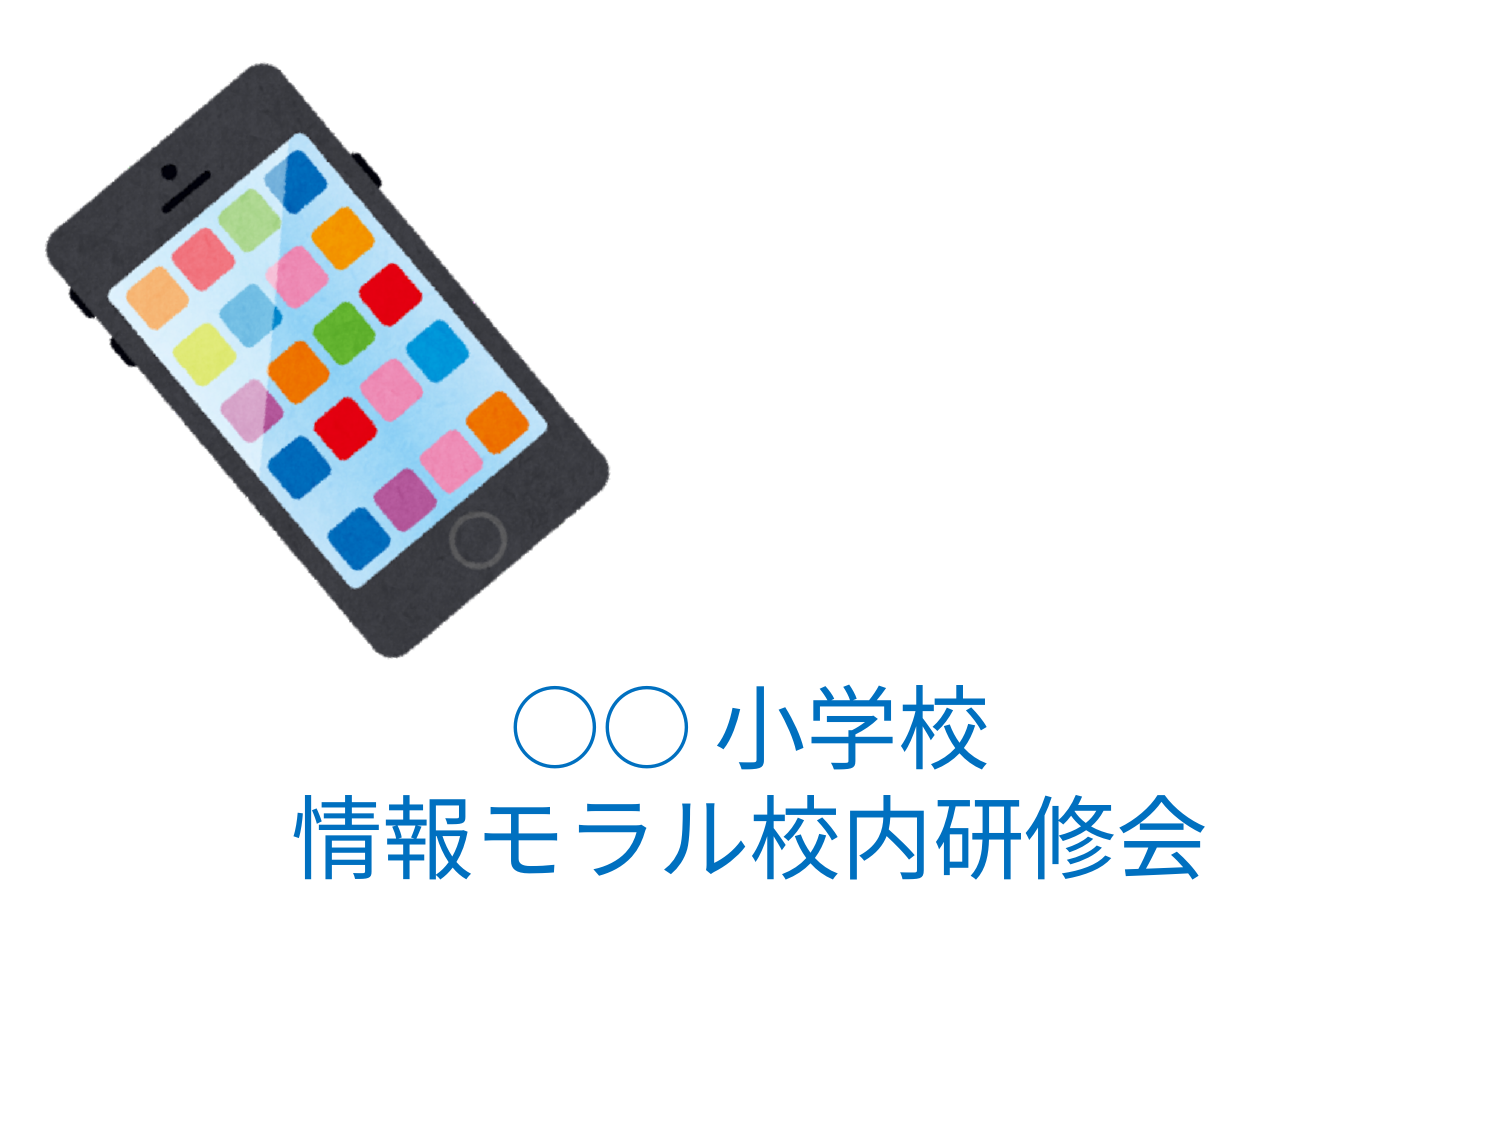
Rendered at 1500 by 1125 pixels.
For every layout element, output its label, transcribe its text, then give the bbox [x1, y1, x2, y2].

title ○○小学校 情報モラル校内研修会 [112, 660, 1388, 902]
picture [0, 2, 706, 726]
